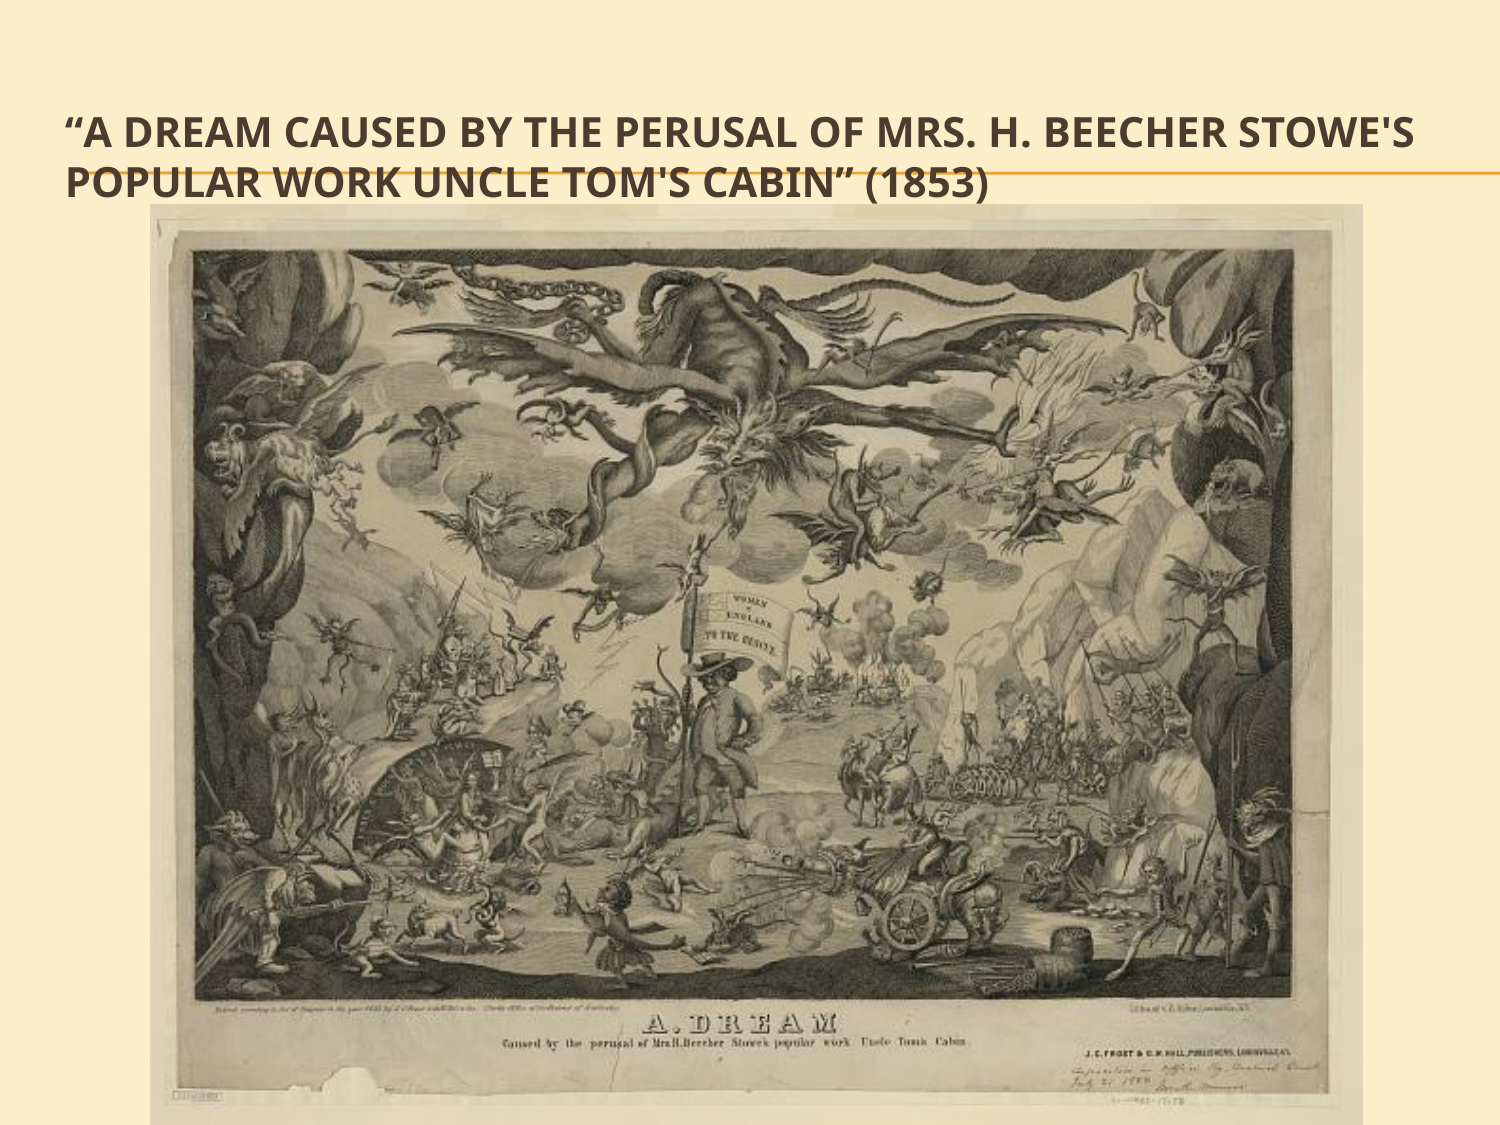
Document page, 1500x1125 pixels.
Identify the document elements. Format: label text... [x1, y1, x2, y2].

title “A dream caused by the perusal of Mrs. H. Beecher Stowe's popular work Uncle Tom's Cabin” (1853) [50, 87, 1475, 225]
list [149, 203, 1363, 1125]
